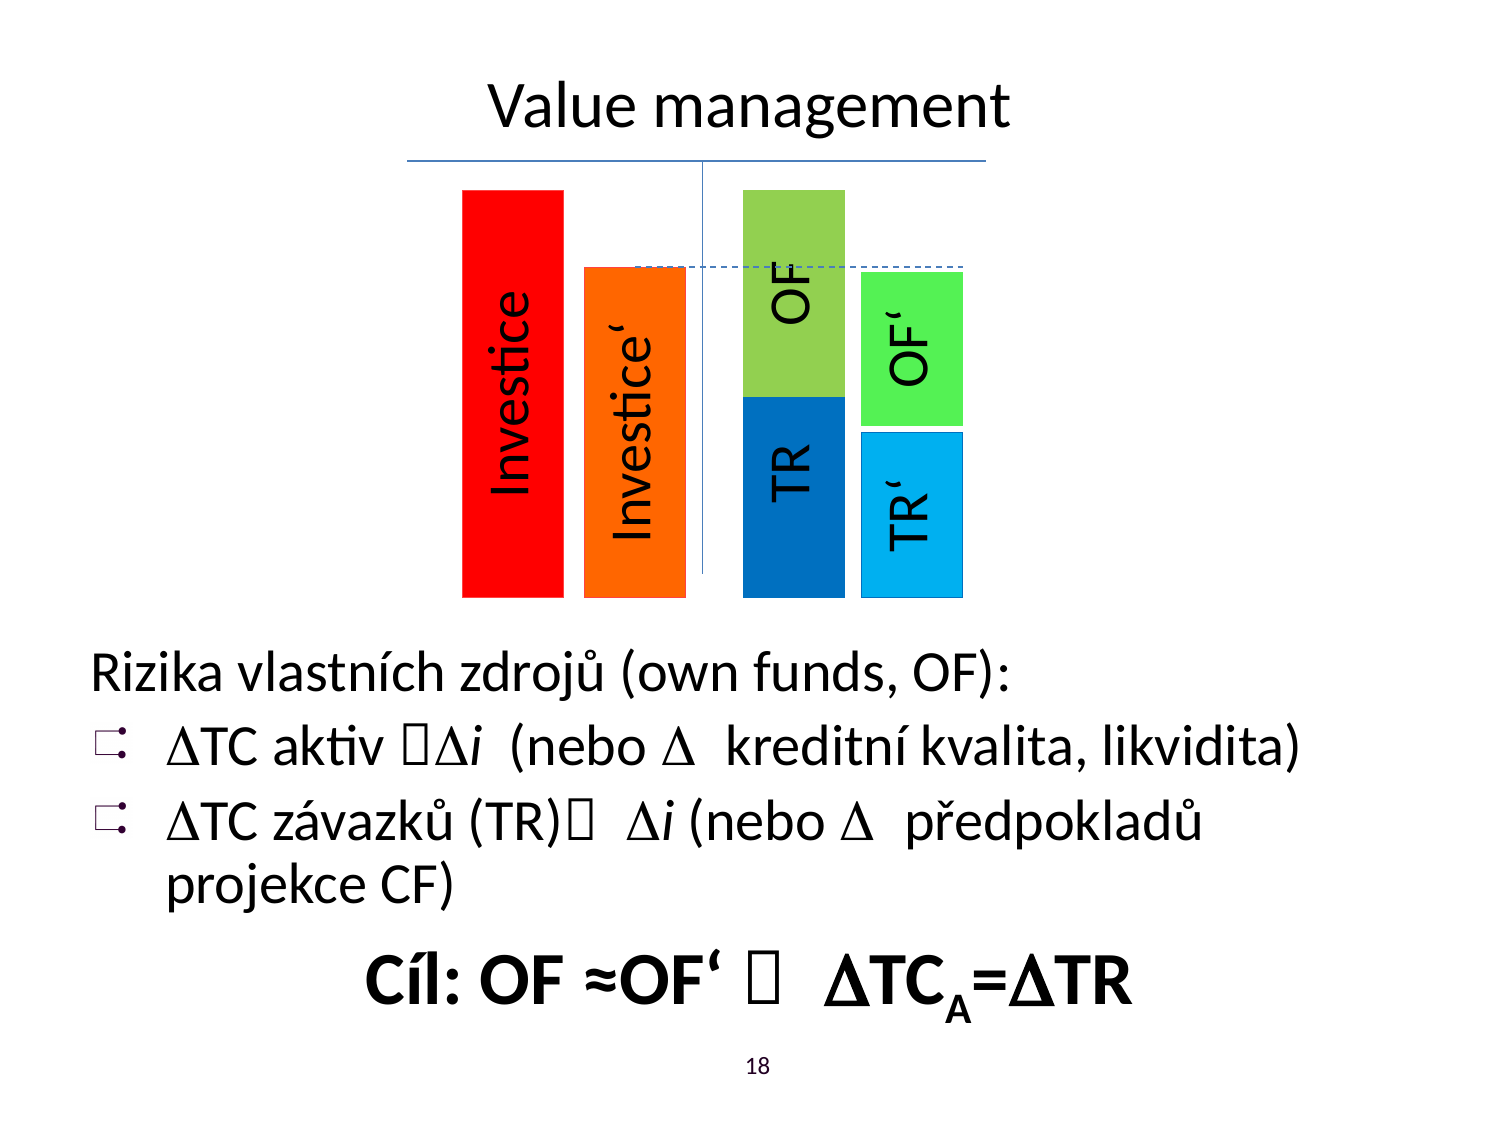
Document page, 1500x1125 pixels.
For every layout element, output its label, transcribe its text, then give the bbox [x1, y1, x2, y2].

text_box OF [743, 276, 845, 397]
text_box Investice‘ [584, 267, 686, 598]
text_box TR [743, 397, 845, 598]
slide_number 18 [708, 1035, 786, 1095]
text_box TR‘ [861, 432, 963, 598]
list Rizika vlastních zdrojů (own funds, OF): DTC aktiv Di (nebo D kreditní kvalita, likvidita) DTC závazků (TR) Di (nebo D předpokladů projekce CF) Cíl: OF ≈OF‘  DTCA=DTR [75, 633, 1425, 1094]
title Value management [75, 7, 1425, 195]
picture [90, 797, 133, 839]
picture [90, 722, 133, 764]
text_box Investice [462, 190, 564, 598]
text_box OF [743, 190, 845, 266]
text_box OF‘ [861, 273, 963, 426]
